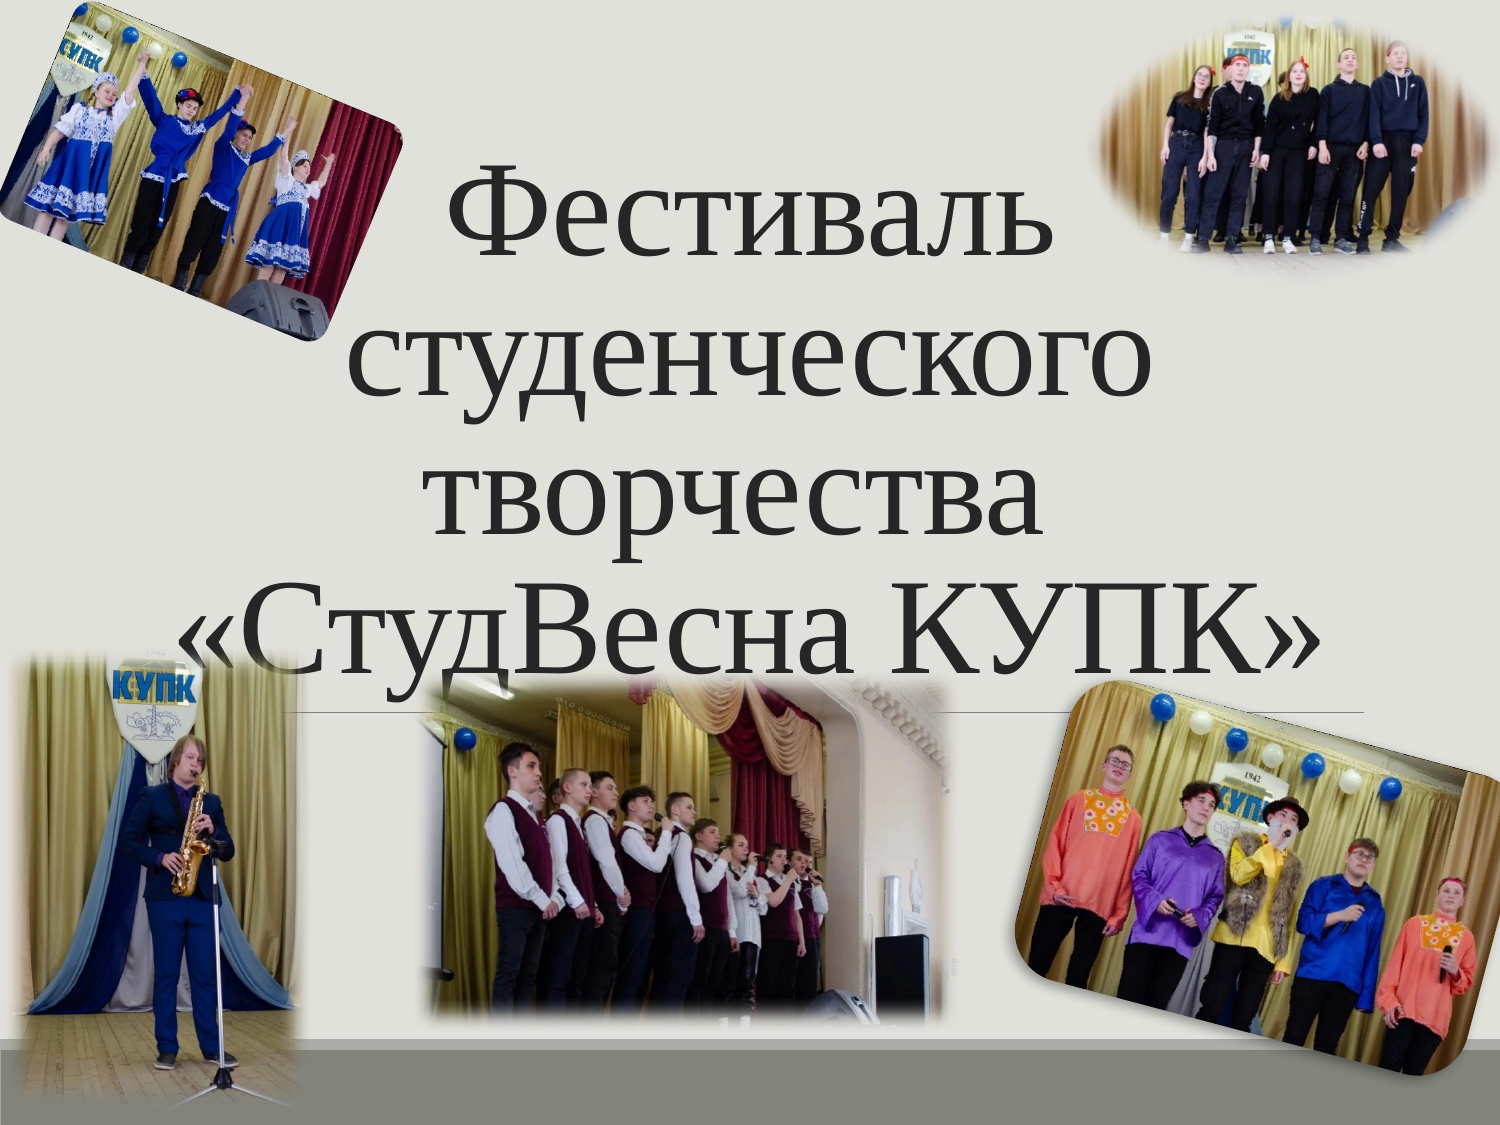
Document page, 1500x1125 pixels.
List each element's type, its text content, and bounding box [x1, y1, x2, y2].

title Фестиваль студенческого творчества «СтудВесна КУПК» [29, 124, 1471, 710]
picture [2, 644, 314, 1113]
picture [411, 668, 962, 1034]
picture [1080, 7, 1500, 292]
picture [0, 1, 393, 290]
picture [1017, 680, 1500, 1076]
